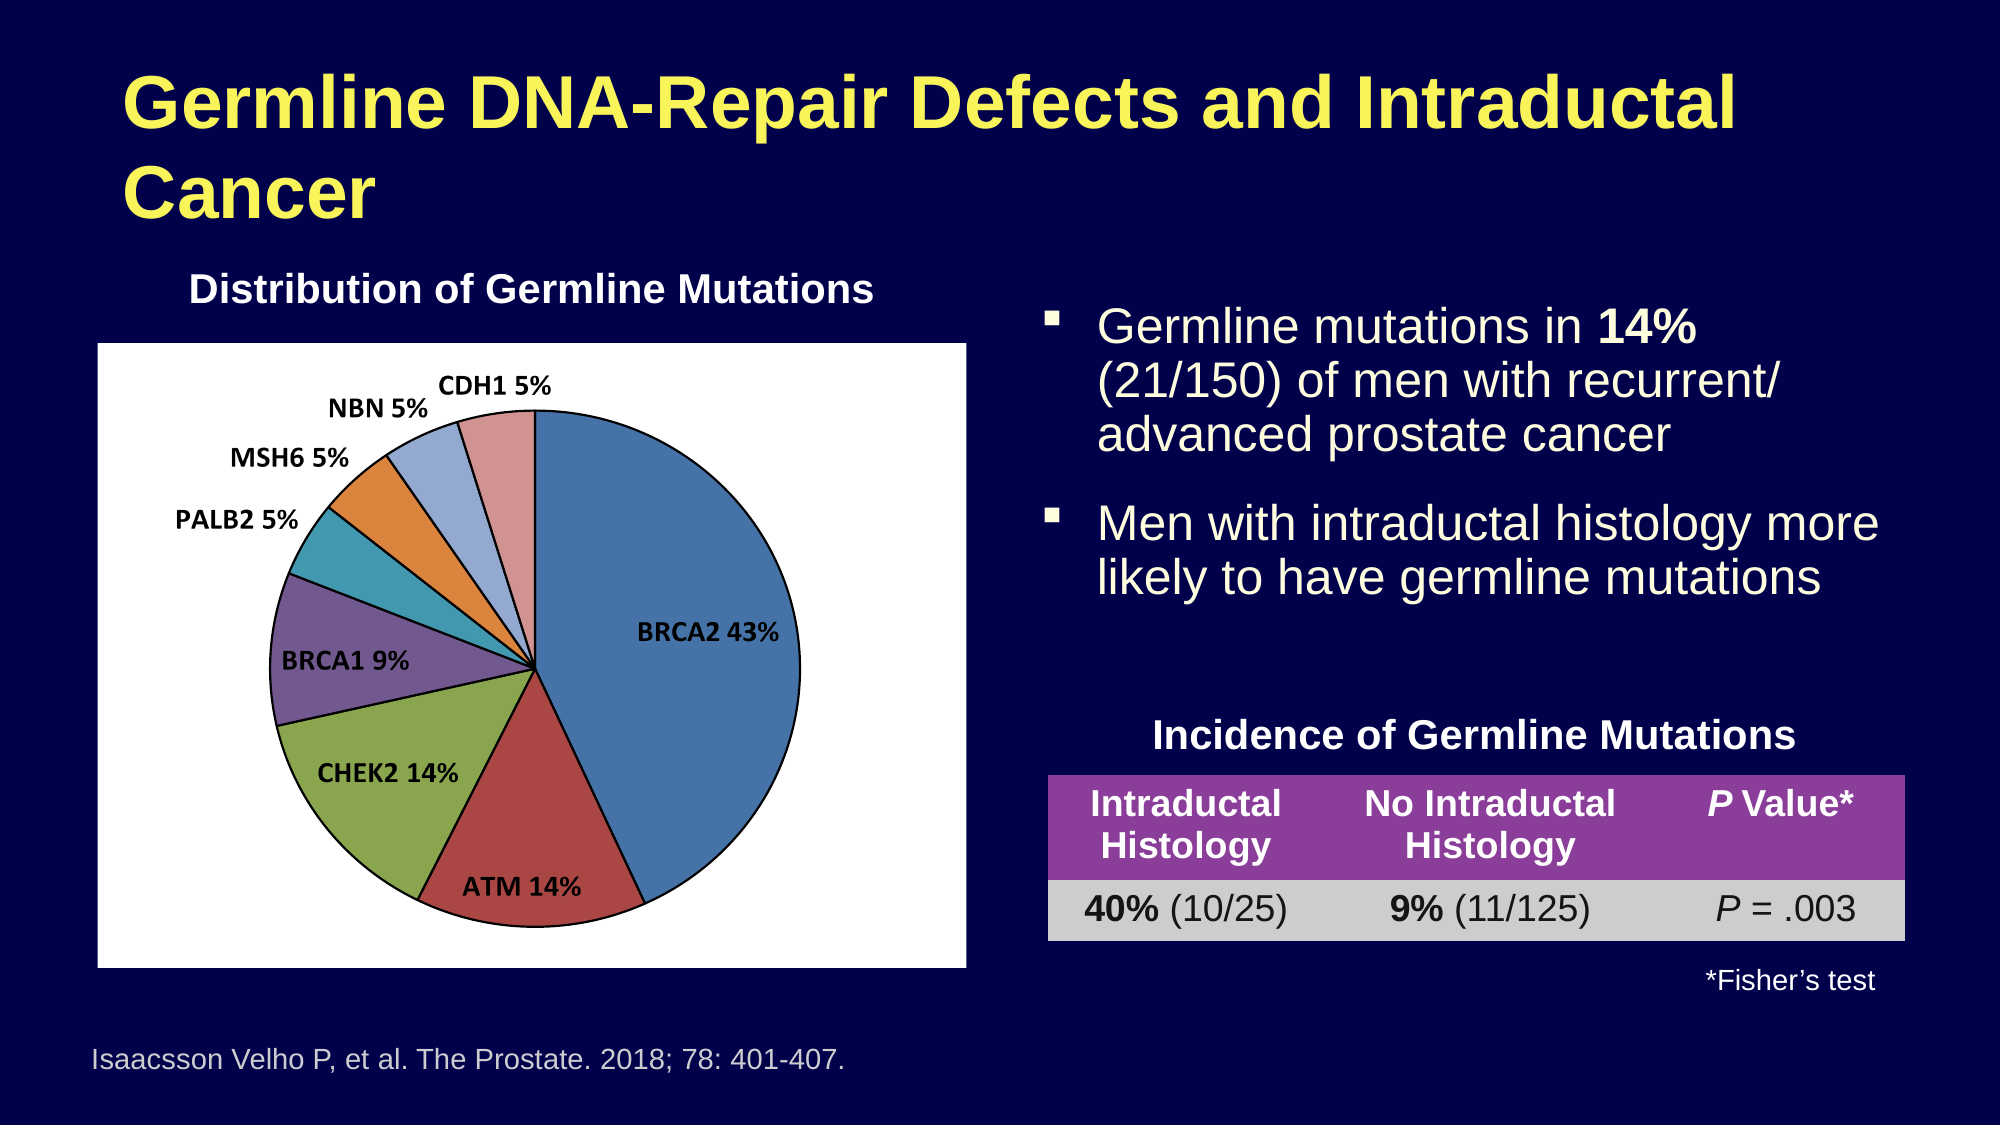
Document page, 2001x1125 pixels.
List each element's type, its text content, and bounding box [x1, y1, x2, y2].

picture [97, 342, 967, 969]
table_cell 9% (11/125) [1325, 880, 1656, 941]
table_header P Value* [1656, 775, 1905, 880]
text_box Distribution of Germline Mutations [91, 253, 973, 319]
text_box Isaacsson Velho P, et al. The Prostate. 2018; 78: 401-407. [76, 1032, 1391, 1083]
text_box Incidence of Germline Mutations [974, 700, 1975, 765]
title Germline DNA-Repair Defects and Intraductal Cancer [107, 53, 1954, 235]
list Germline mutations in 14% (21/150) of men with recurrent/ advanced prostate cancer Men with intraductal histology more likely to have germline mutations [1025, 292, 1908, 515]
table_cell P = .003 [1656, 880, 1905, 941]
table_header Intraductal Histology [1048, 775, 1325, 880]
table_header No Intraductal Histology [1325, 775, 1656, 880]
table_cell 40% (10/25) [1048, 880, 1325, 941]
text_box *Fisher’s test [1690, 953, 1954, 1004]
